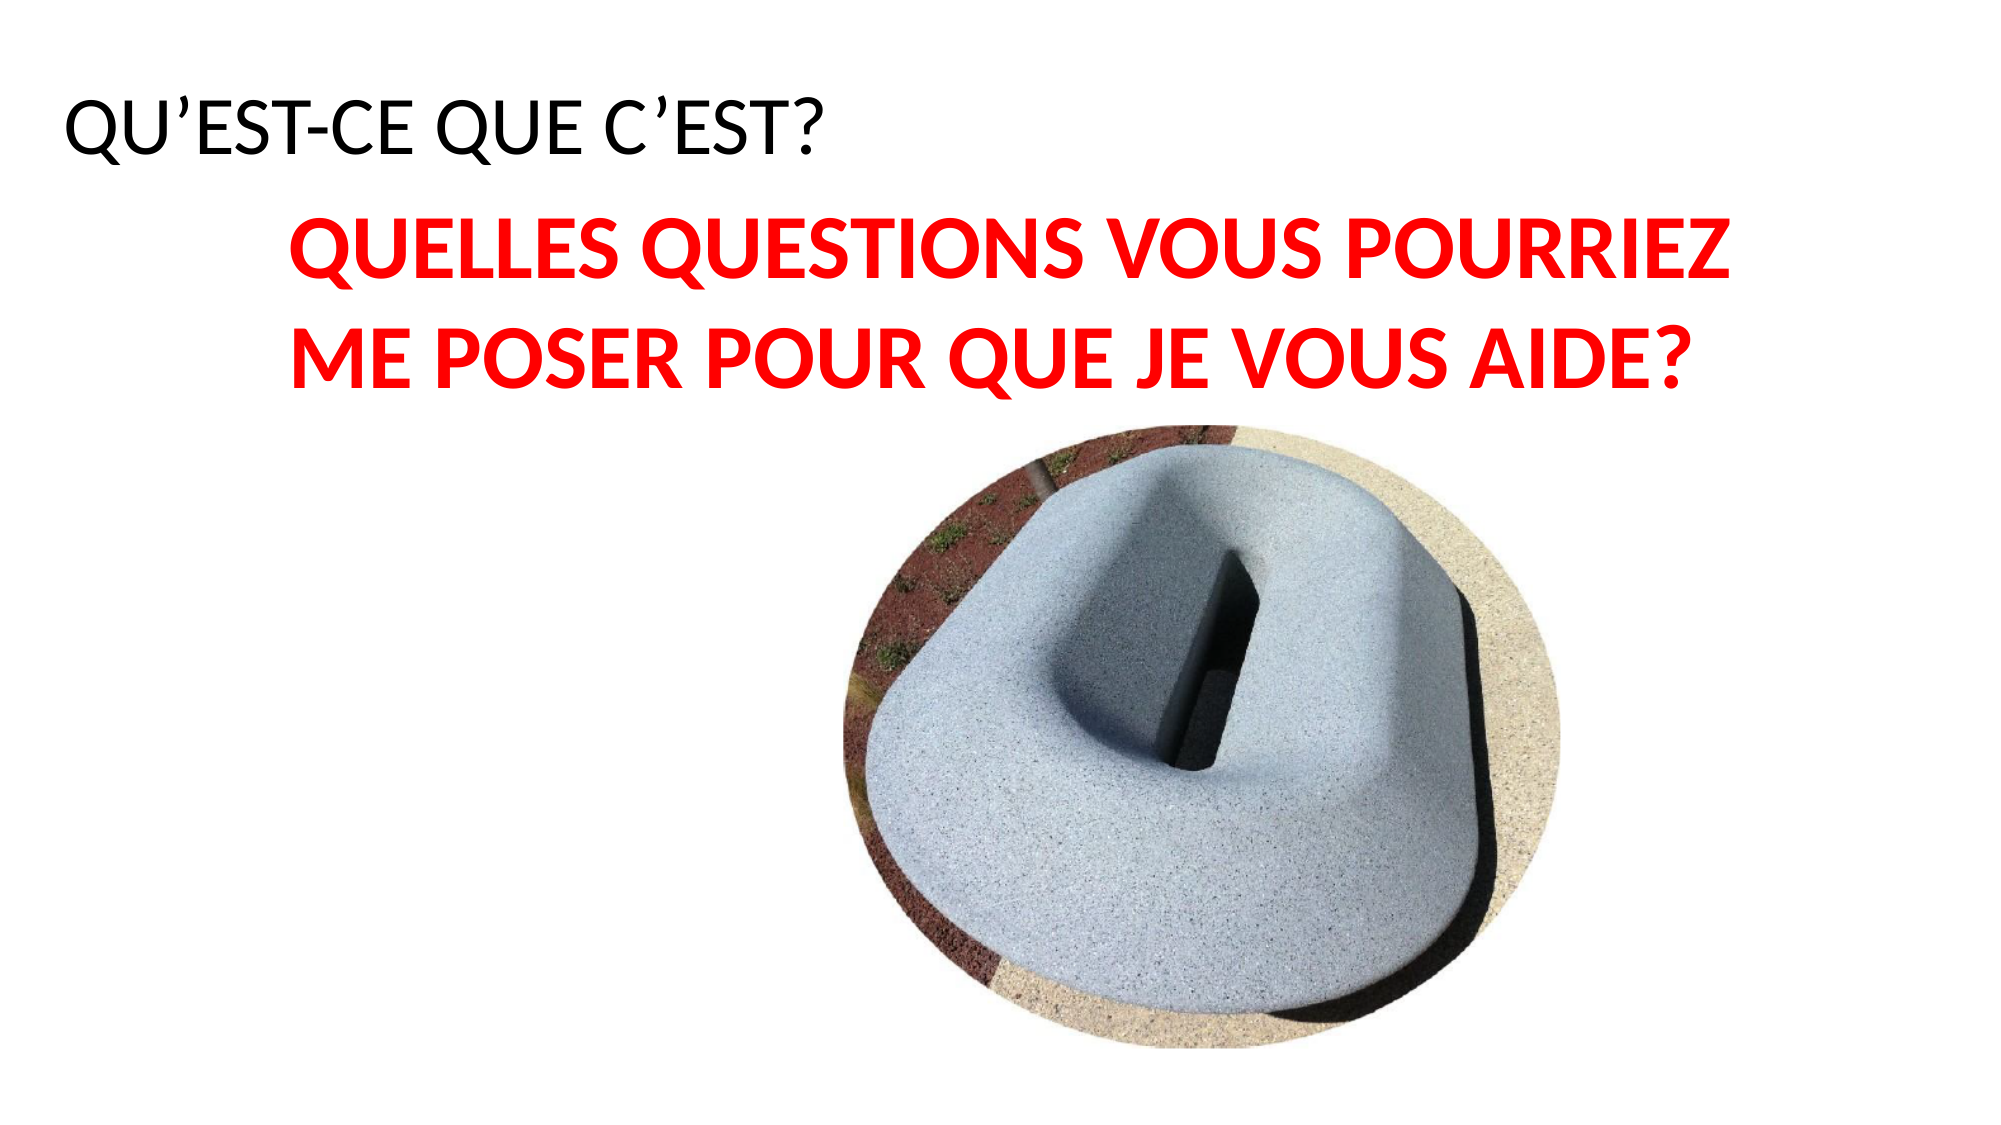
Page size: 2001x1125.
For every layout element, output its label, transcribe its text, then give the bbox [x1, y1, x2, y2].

text_box QUELLES QUESTIONS VOUS POURRIEZ ME POSER POUR QUE JE VOUS AIDE? [273, 179, 1875, 415]
picture [843, 424, 1561, 1058]
text_box QU’EST-CE QUE C’EST? [49, 63, 954, 179]
